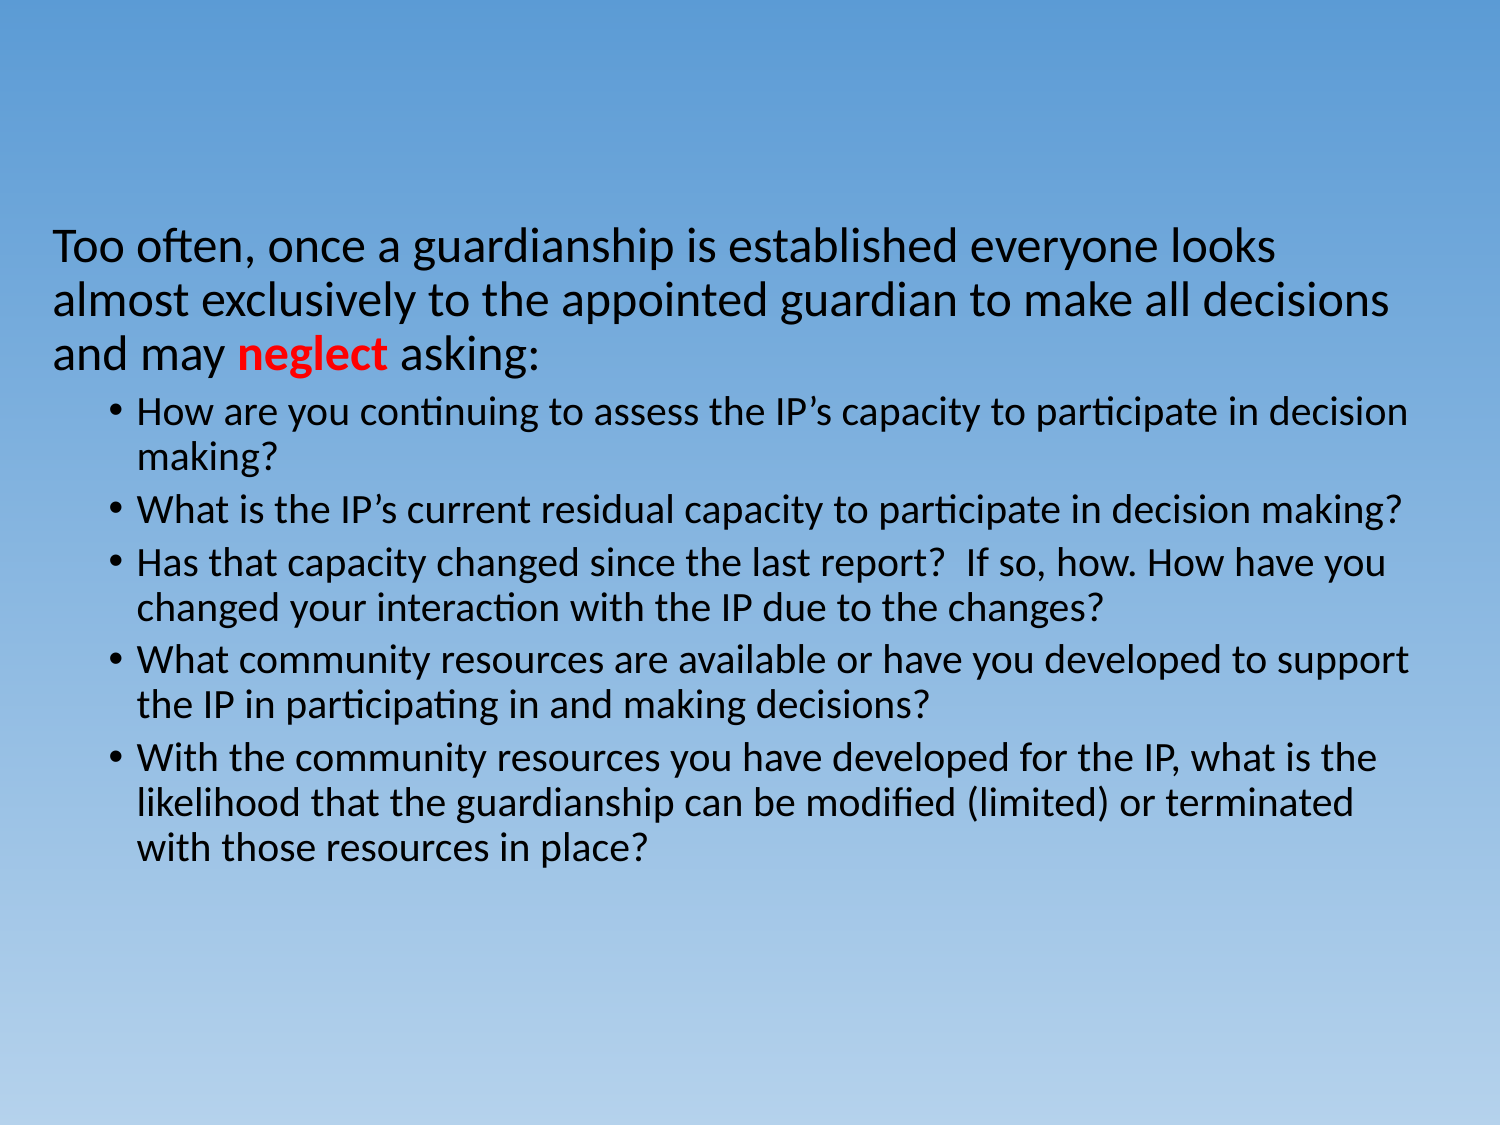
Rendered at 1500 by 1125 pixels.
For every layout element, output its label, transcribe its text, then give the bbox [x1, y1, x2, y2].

text_box Too often, once a guardianship is established everyone looks almost exclusively to the appointed guardian to make all decisions and may neglect asking: How are you continuing to assess the IP’s capacity to participate in decision making? What is the IP’s current residual capacity to participate in decision making? Has that capacity changed since the last report? If so, how. How have you changed your interaction with the IP due to the changes? What community resources are available or have you developed to support the IP in participating in and making decisions? With the community resources you have developed for the IP, what is the likelihood that the guardianship can be modified (limited) or terminated with those resources in place? [37, 212, 1438, 879]
